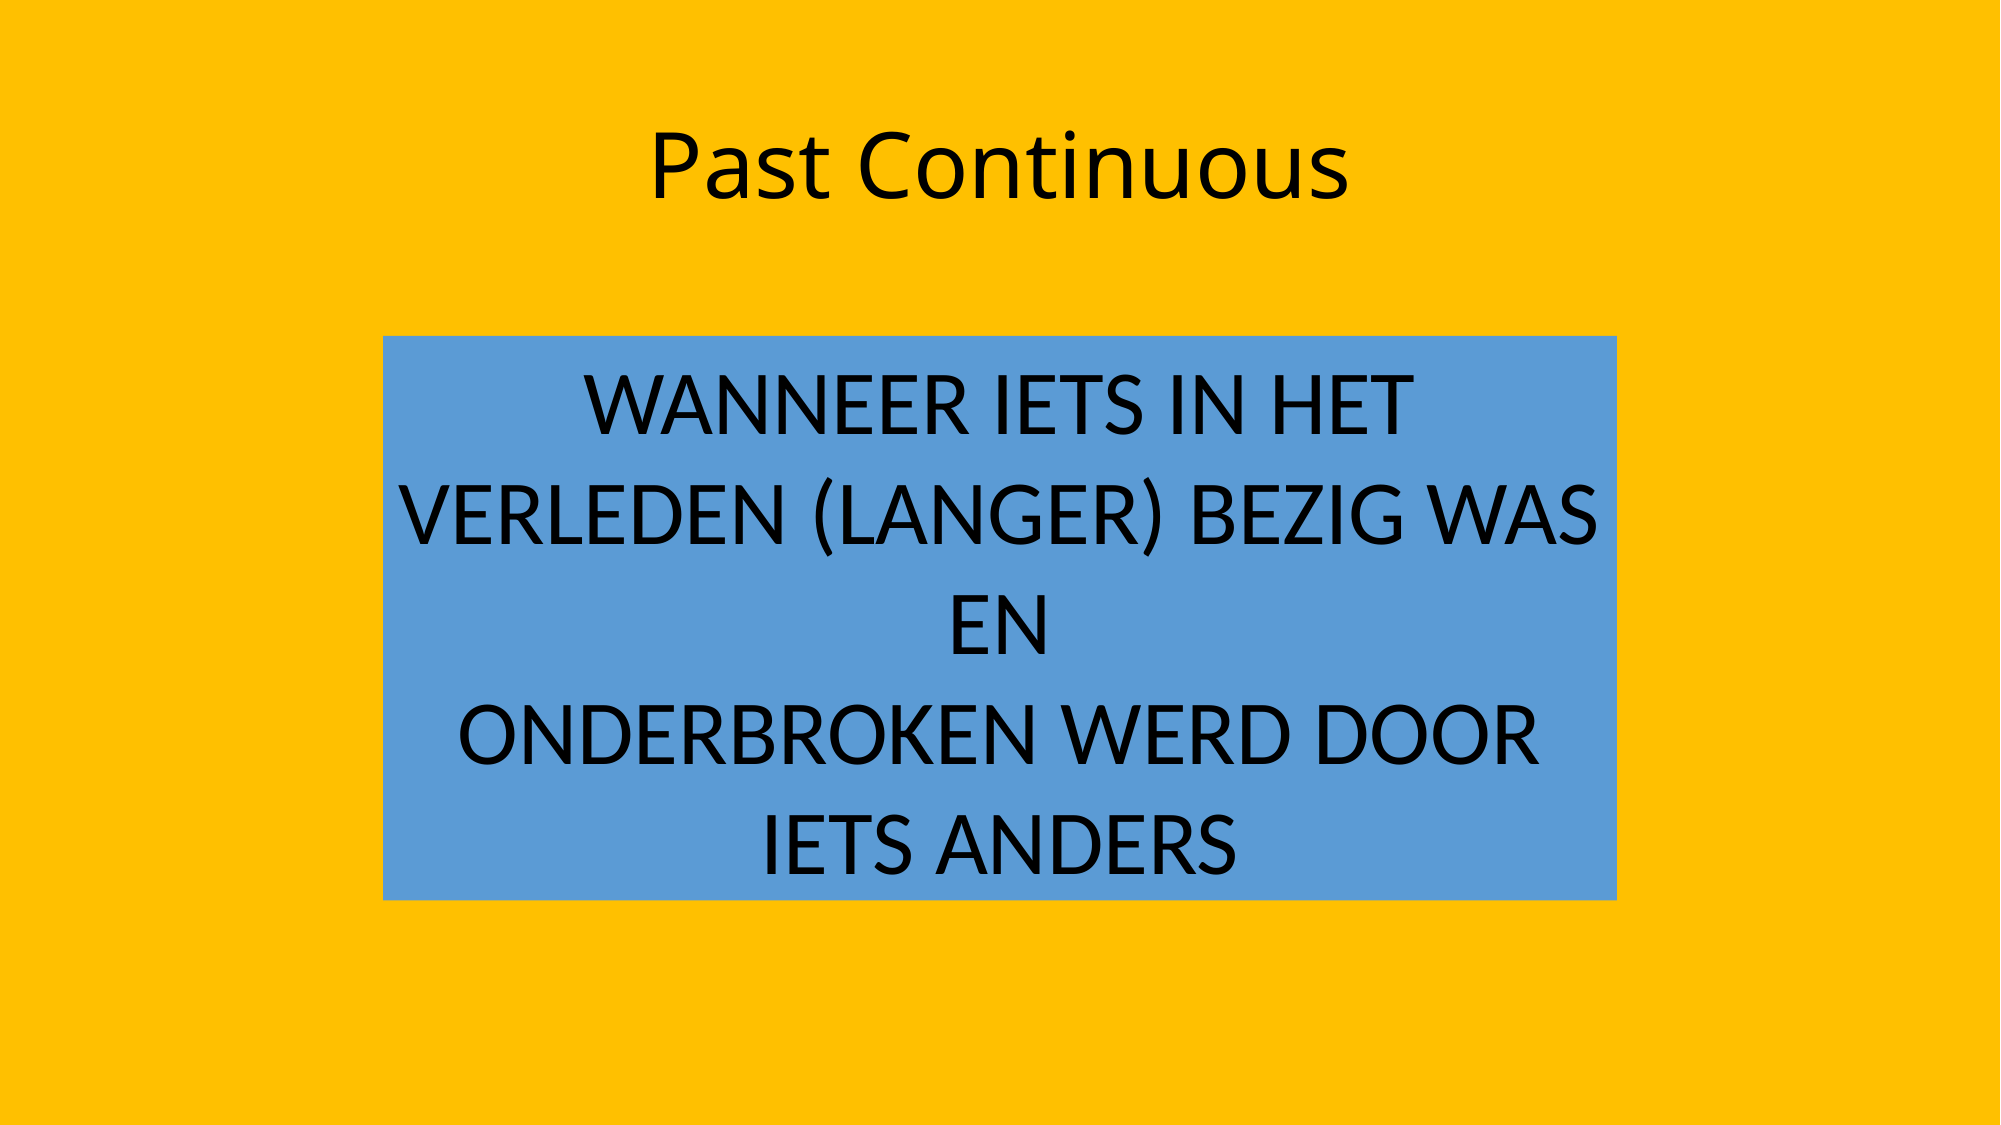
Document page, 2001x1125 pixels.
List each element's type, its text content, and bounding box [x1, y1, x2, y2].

title Past Continuous [137, 59, 1863, 278]
text_box WANNEER IETS IN HET VERLEDEN (LANGER) BEZIG WAS EN ONDERBROKEN WERD DOOR IETS ANDERS [383, 335, 1617, 901]
